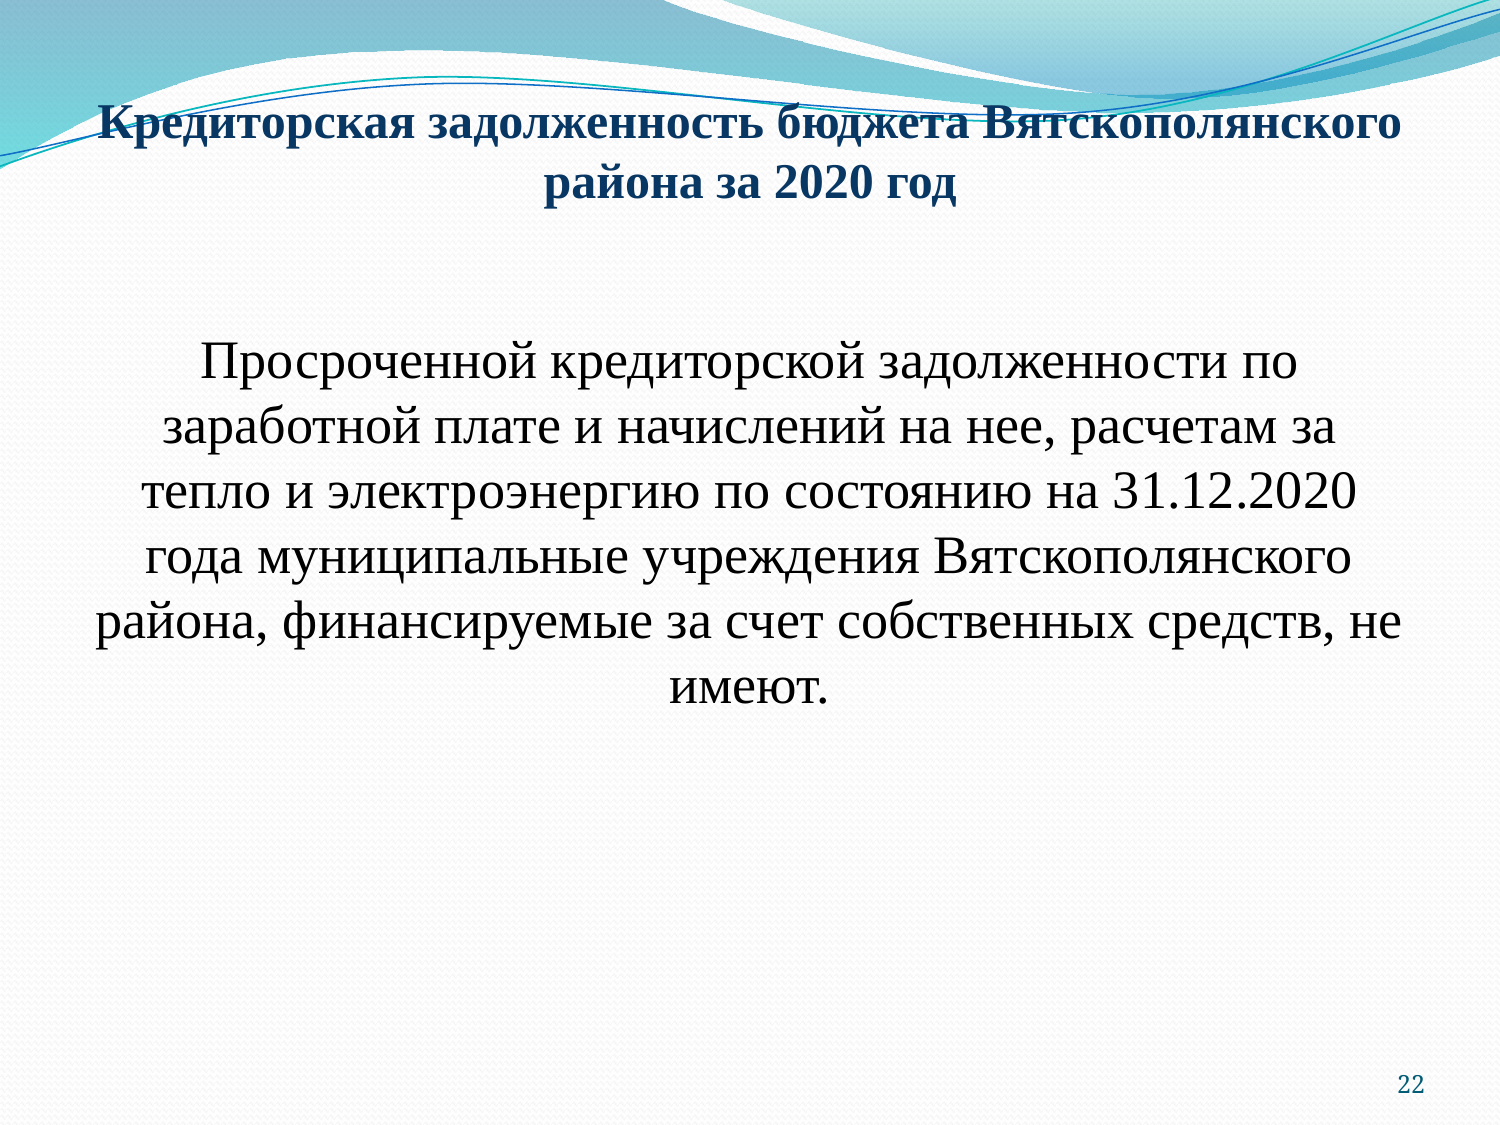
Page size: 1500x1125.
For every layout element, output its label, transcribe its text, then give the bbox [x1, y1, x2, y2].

list Просроченной кредиторской задолженности по заработной плате и начислений на нее, расчетам за тепло и электроэнергию по состоянию на 31.12.2020 года муниципальные учреждения Вятскополянского района, финансируемые за счет собственных средств, не имеют. [75, 317, 1425, 1038]
title Кредиторская задолженность бюджета Вятскополянского района за 2020 год [75, 19, 1425, 209]
slide_number 22 [1299, 1042, 1425, 1103]
